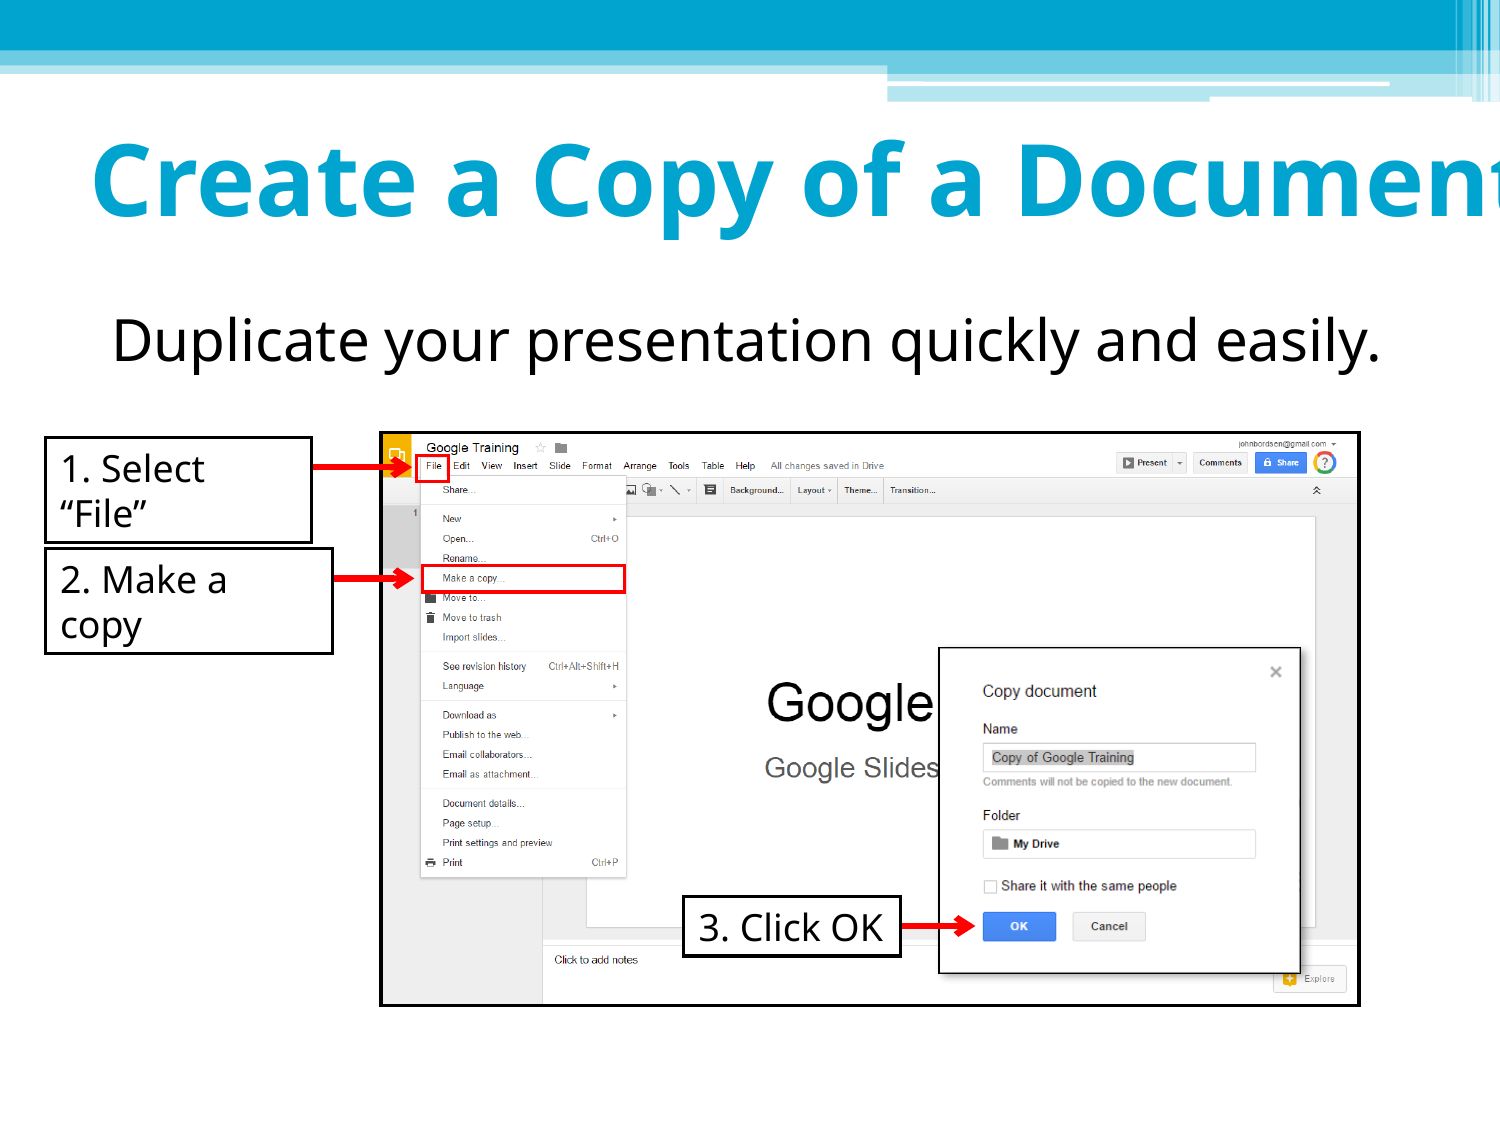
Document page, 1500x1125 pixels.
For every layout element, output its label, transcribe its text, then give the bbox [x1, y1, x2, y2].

picture [382, 433, 1358, 1004]
list Duplicate your presentation quickly and easily. [75, 296, 1418, 921]
title Create a Copy of a Document [75, 90, 1500, 263]
text_box 2. Make a copy [45, 548, 333, 654]
text_box 1. Select “File” [45, 437, 312, 543]
